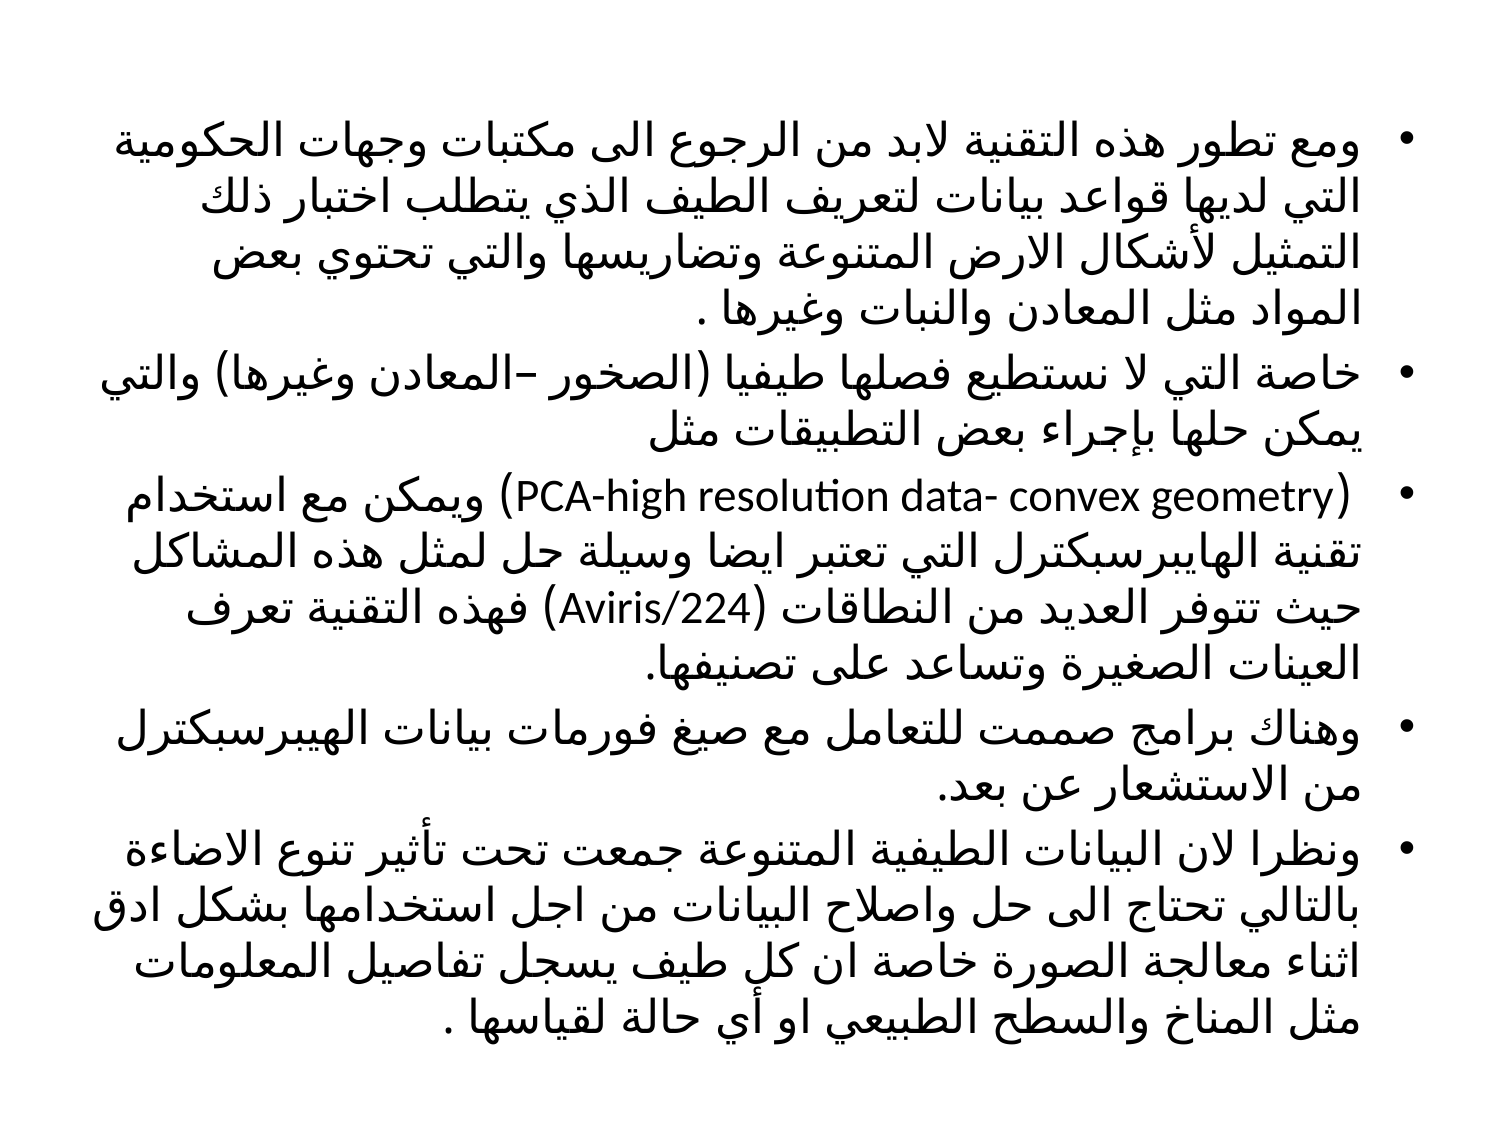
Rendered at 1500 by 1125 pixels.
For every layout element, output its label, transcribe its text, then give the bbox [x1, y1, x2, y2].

list ومع تطور هذه التقنية لابد من الرجوع الى مكتبات وجهات الحكومية التي لديها قواعد بيانات لتعريف الطيف الذي يتطلب اختبار ذلك التمثيل لأشكال الارض المتنوعة وتضاريسها والتي تحتوي بعض المواد مثل المعادن والنبات وغيرها . خاصة التي لا نستطيع فصلها طيفيا (الصخور –المعادن وغيرها) والتي يمكن حلها بإجراء بعض التطبيقات مثل (PCA-high resolution data- convex geometry) ويمكن مع استخدام تقنية الهايبرسبكترل التي تعتبر ايضا وسيلة حل لمثل هذه المشاكل حيث تتوفر العديد من النطاقات (Aviris/224) فهذه التقنية تعرف العينات الصغيرة وتساعد على تصنيفها. وهناك برامج صممت للتعامل مع صيغ فورمات بيانات الهيبرسبكترل من الاستشعار عن بعد. ونظرا لان البيانات الطيفية المتنوعة جمعت تحت تأثير تنوع الاضاءة بالتالي تحتاج الى حل واصلاح البيانات من اجل استخدامها بشكل ادق اثناء معالجة الصورة خاصة ان كل طيف يسجل تفاصيل المعلومات مثل المناخ والسطح الطبيعي او أي حالة لقياسها . [75, 101, 1425, 1059]
